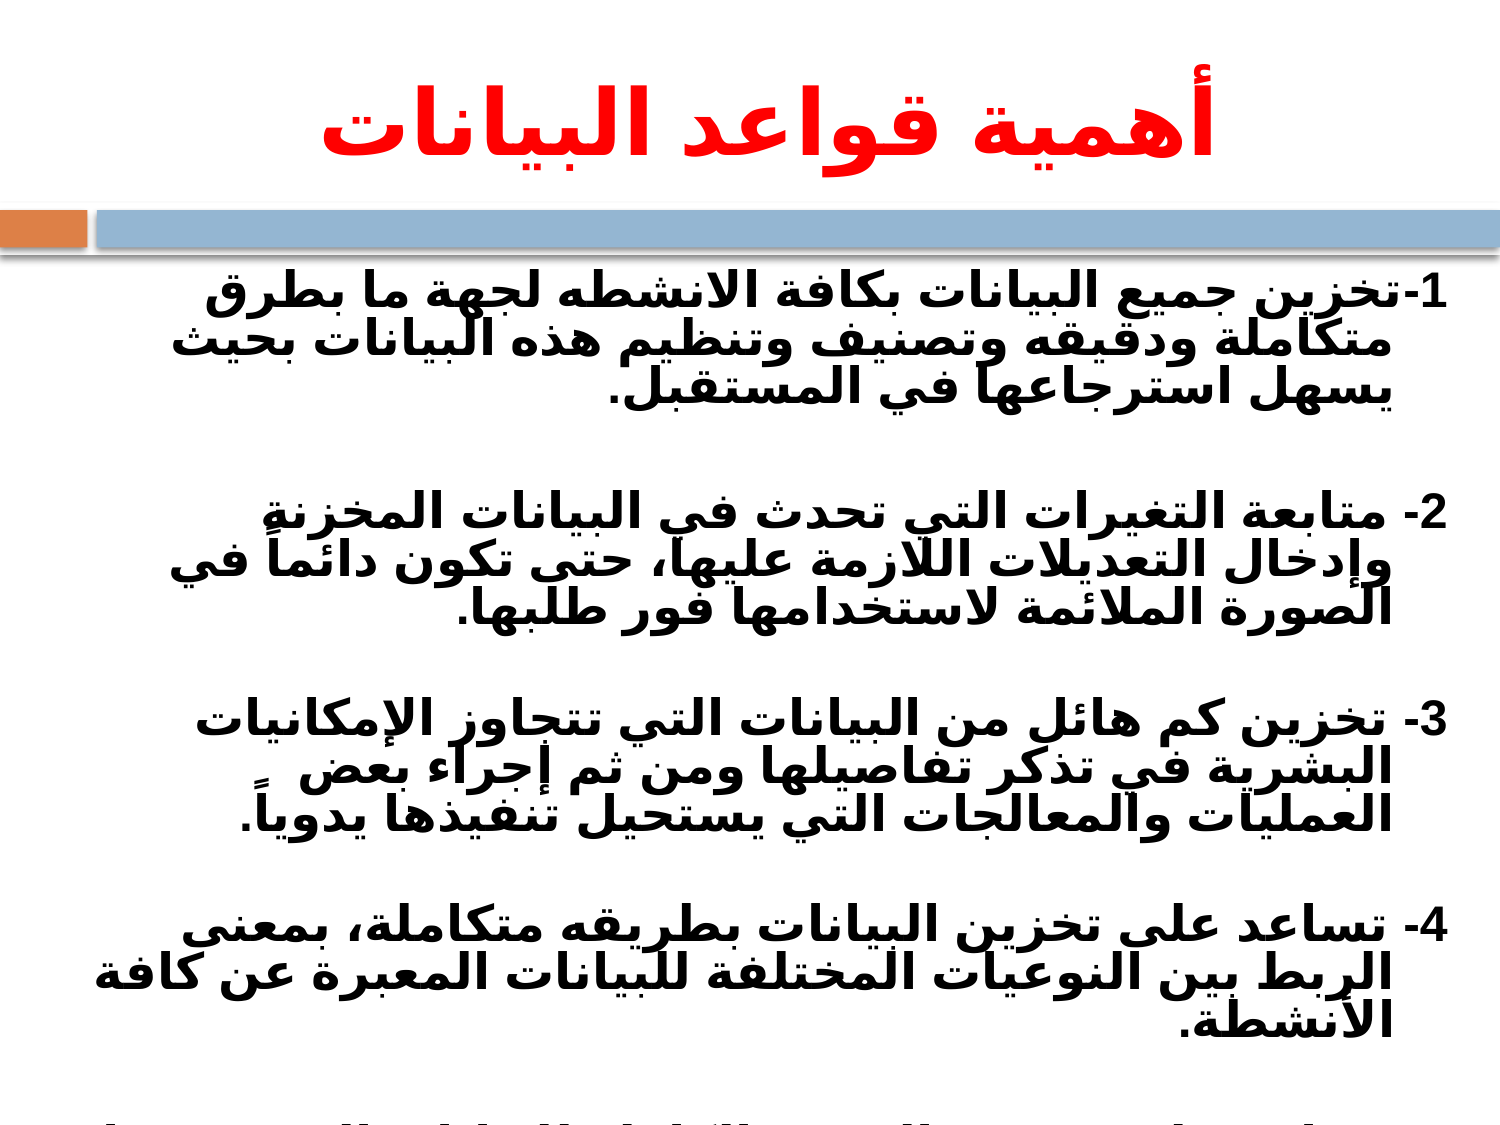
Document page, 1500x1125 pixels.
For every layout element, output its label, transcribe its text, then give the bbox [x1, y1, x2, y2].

list 1-تخزين جميع البيانات بكافة الانشطه لجهة ما بطرق متكاملة ودقيقه وتصنيف وتنظيم هذه البيانات بحيث يسهل استرجاعها في المستقبل. 2- متابعة التغيرات التي تحدث في البيانات المخزنة وإدخال التعديلات اللازمة عليها، حتى تكون دائماً في الصورة الملائمة لاستخدامها فور طلبها. 3- تخزين كم هائل من البيانات التي تتجاوز الإمكانيات البشرية في تذكر تفاصيلها ومن ثم إجراء بعض العمليات والمعالجات التي يستحيل تنفيذها يدوياً. 4- تساعد على تخزين البيانات بطريقه متكاملة، بمعنى الربط بين النوعيات المختلفة للبيانات المعبرة عن كافة الأنشطة. 5- تساعد على تحقيق السرية الكاملة للبيانات المخزنة بها بحيث لا تتاح أية معلومات لأي شخص ليس له الحق في الإطلاع عليها. [75, 187, 1463, 1125]
title أهمية قواعد البيانات [100, 37, 1438, 187]
